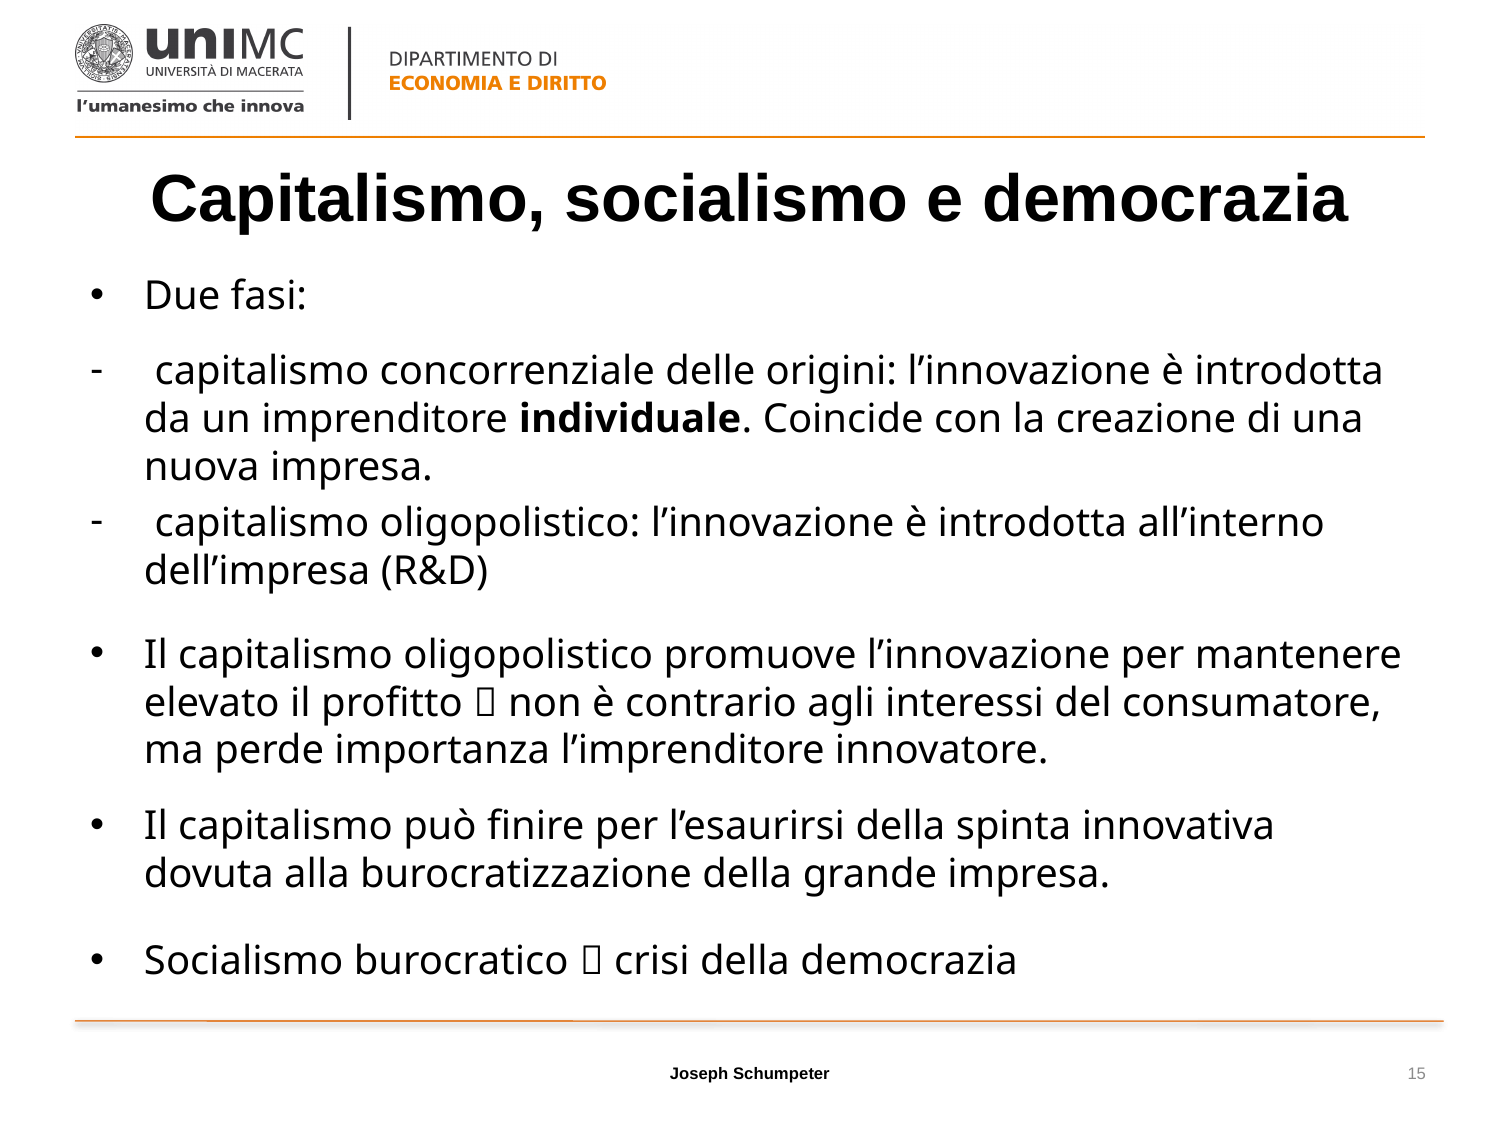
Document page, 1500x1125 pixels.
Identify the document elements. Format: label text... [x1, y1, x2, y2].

list Due fasi: capitalismo concorrenziale delle origini: l’innovazione è introdotta da un imprenditore individuale. Coincide con la creazione di una nuova impresa. capitalismo oligopolistico: l’innovazione è introdotta all’interno dell’impresa (R&D) Il capitalismo oligopolistico promuove l’innovazione per mantenere elevato il profitto  non è contrario agli interessi del consumatore, ma perde importanza l’imprenditore innovatore. Il capitalismo può finire per l’esaurirsi della spinta innovativa dovuta alla burocratizzazione della grande impresa. Socialismo burocratico  crisi della democrazia [75, 262, 1425, 1005]
slide_number 15 [1091, 1042, 1442, 1103]
picture [75, 24, 1425, 138]
title Capitalismo, socialismo e democrazia [75, 149, 1425, 241]
footer Joseph Schumpeter [512, 1042, 988, 1103]
